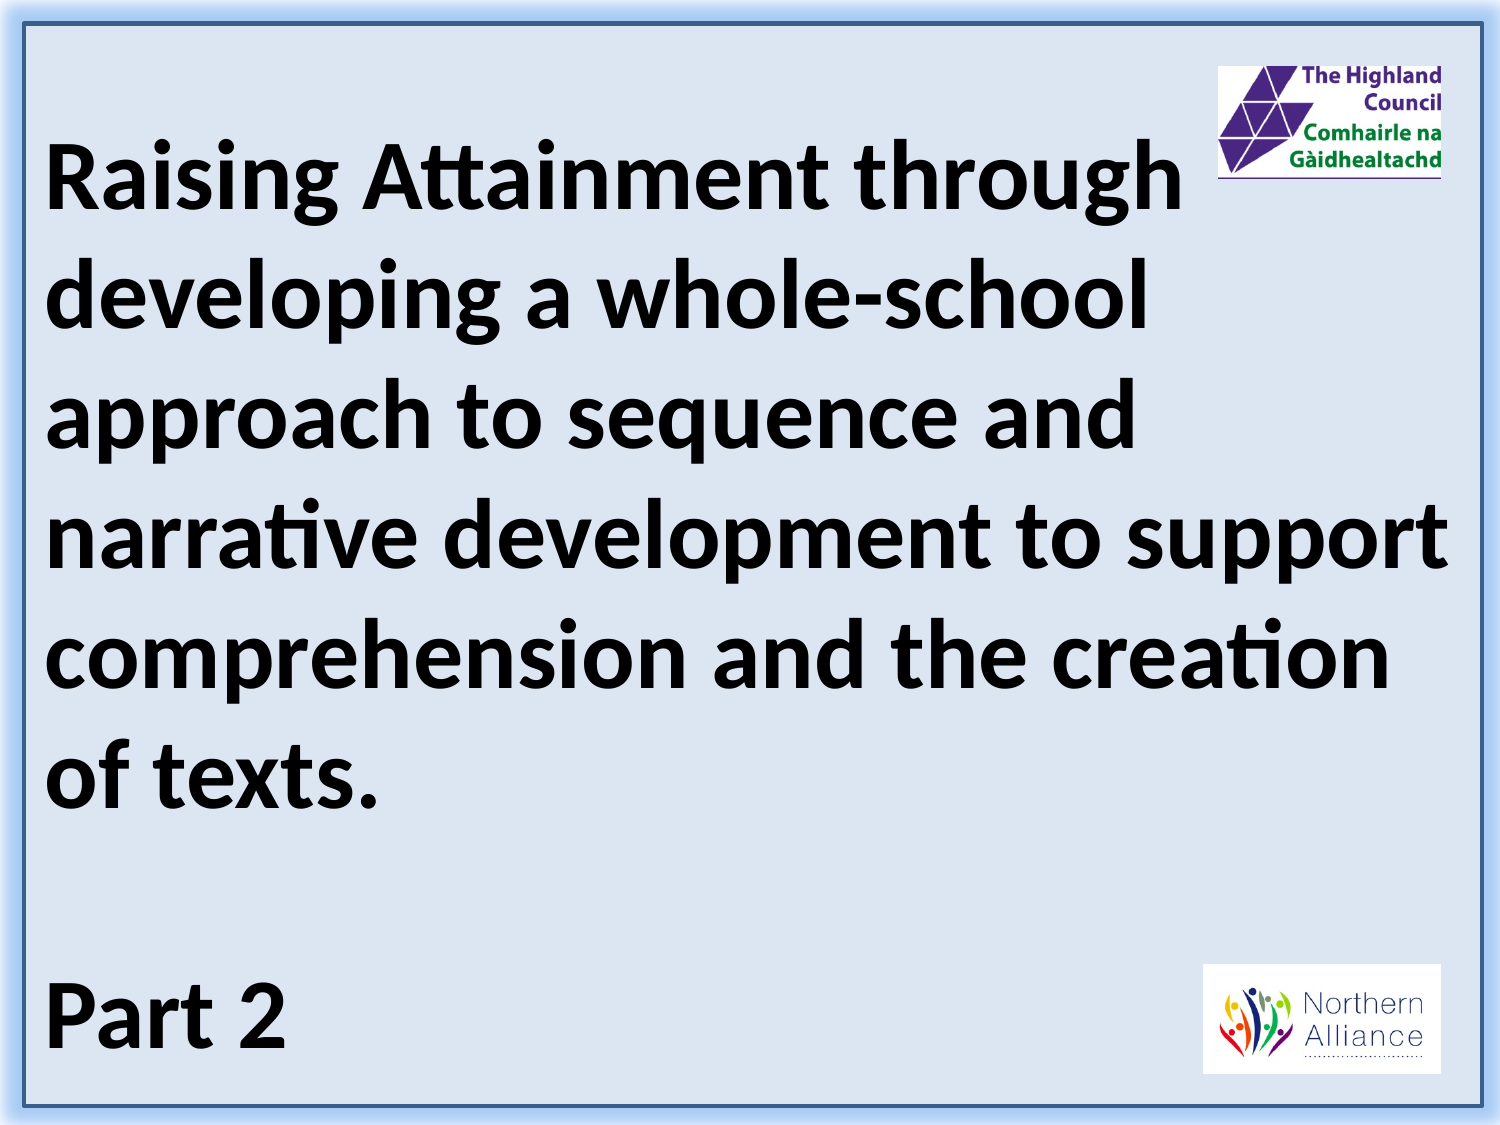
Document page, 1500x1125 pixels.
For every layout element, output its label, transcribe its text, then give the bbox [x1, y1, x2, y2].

picture [1218, 66, 1441, 179]
picture [1203, 963, 1441, 1075]
title Raising Attainment through developing a whole-school approach to sequence and narrative development to support comprehension and the creation of texts. Part 2 [29, 444, 1477, 953]
text_box [22, 21, 1484, 1108]
